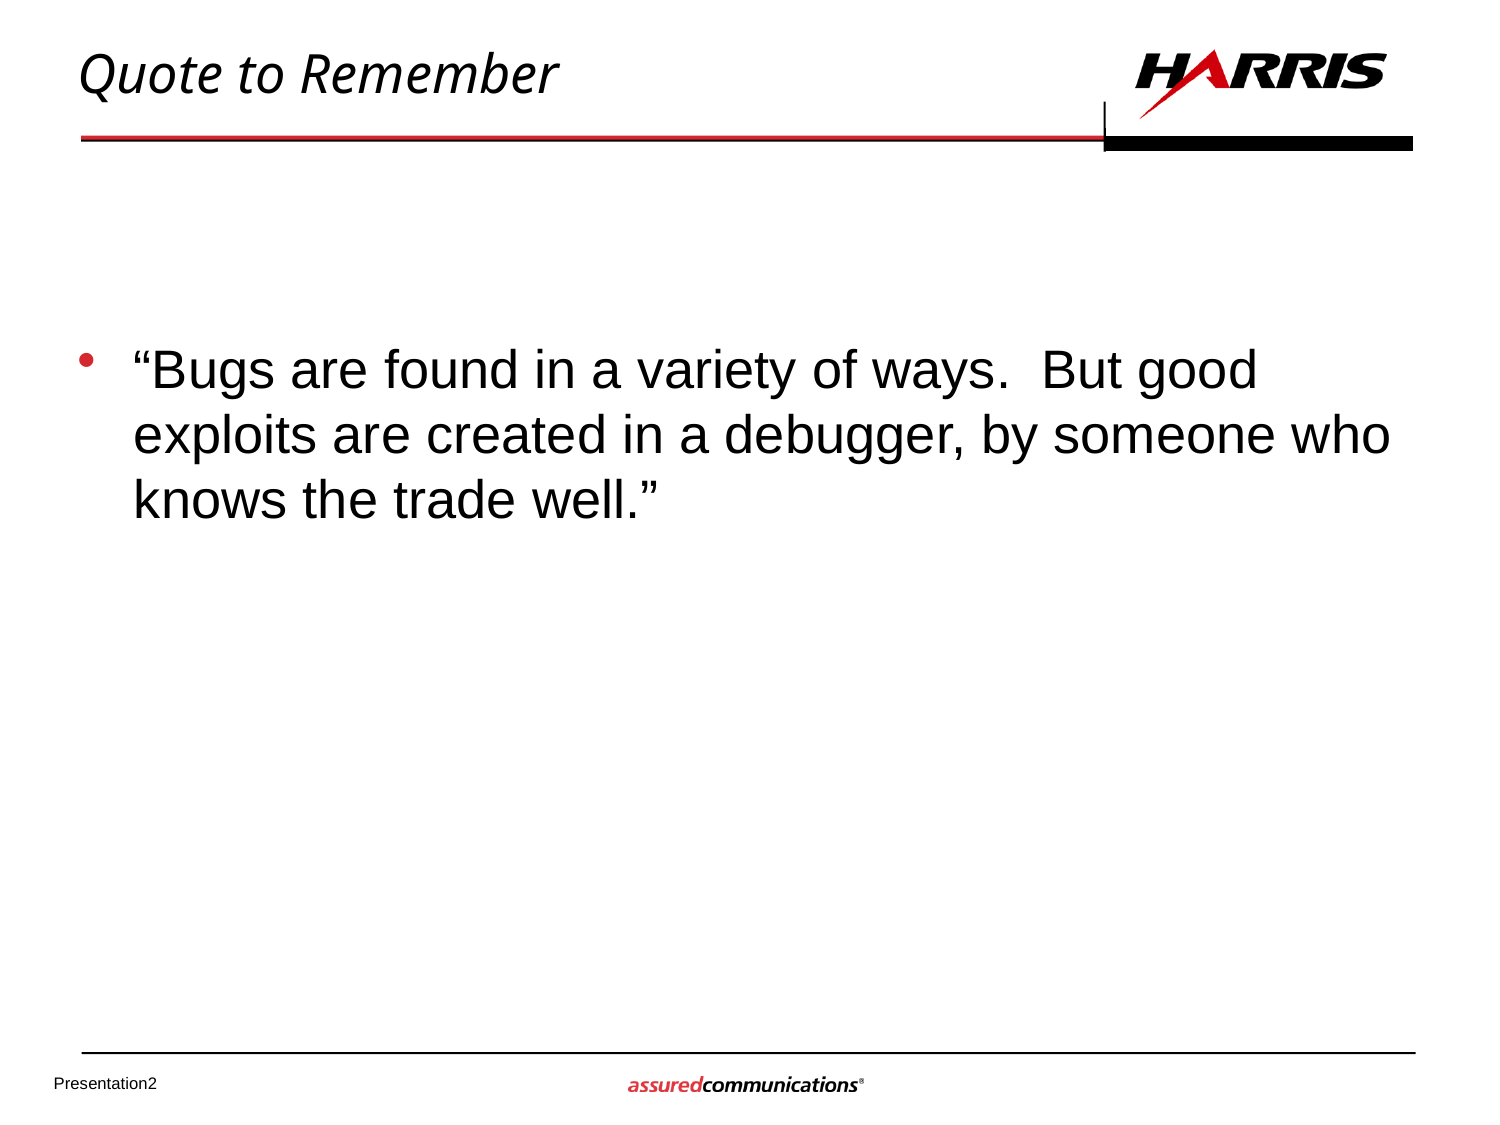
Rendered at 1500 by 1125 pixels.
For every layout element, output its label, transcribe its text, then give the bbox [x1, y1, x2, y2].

picture [628, 1076, 864, 1092]
title Quote to Remember [62, 27, 951, 117]
picture [1135, 49, 1387, 119]
list “Bugs are found in a variety of ways. But good exploits are created in a debugger, by someone who knows the trade well.” [62, 174, 1429, 1020]
